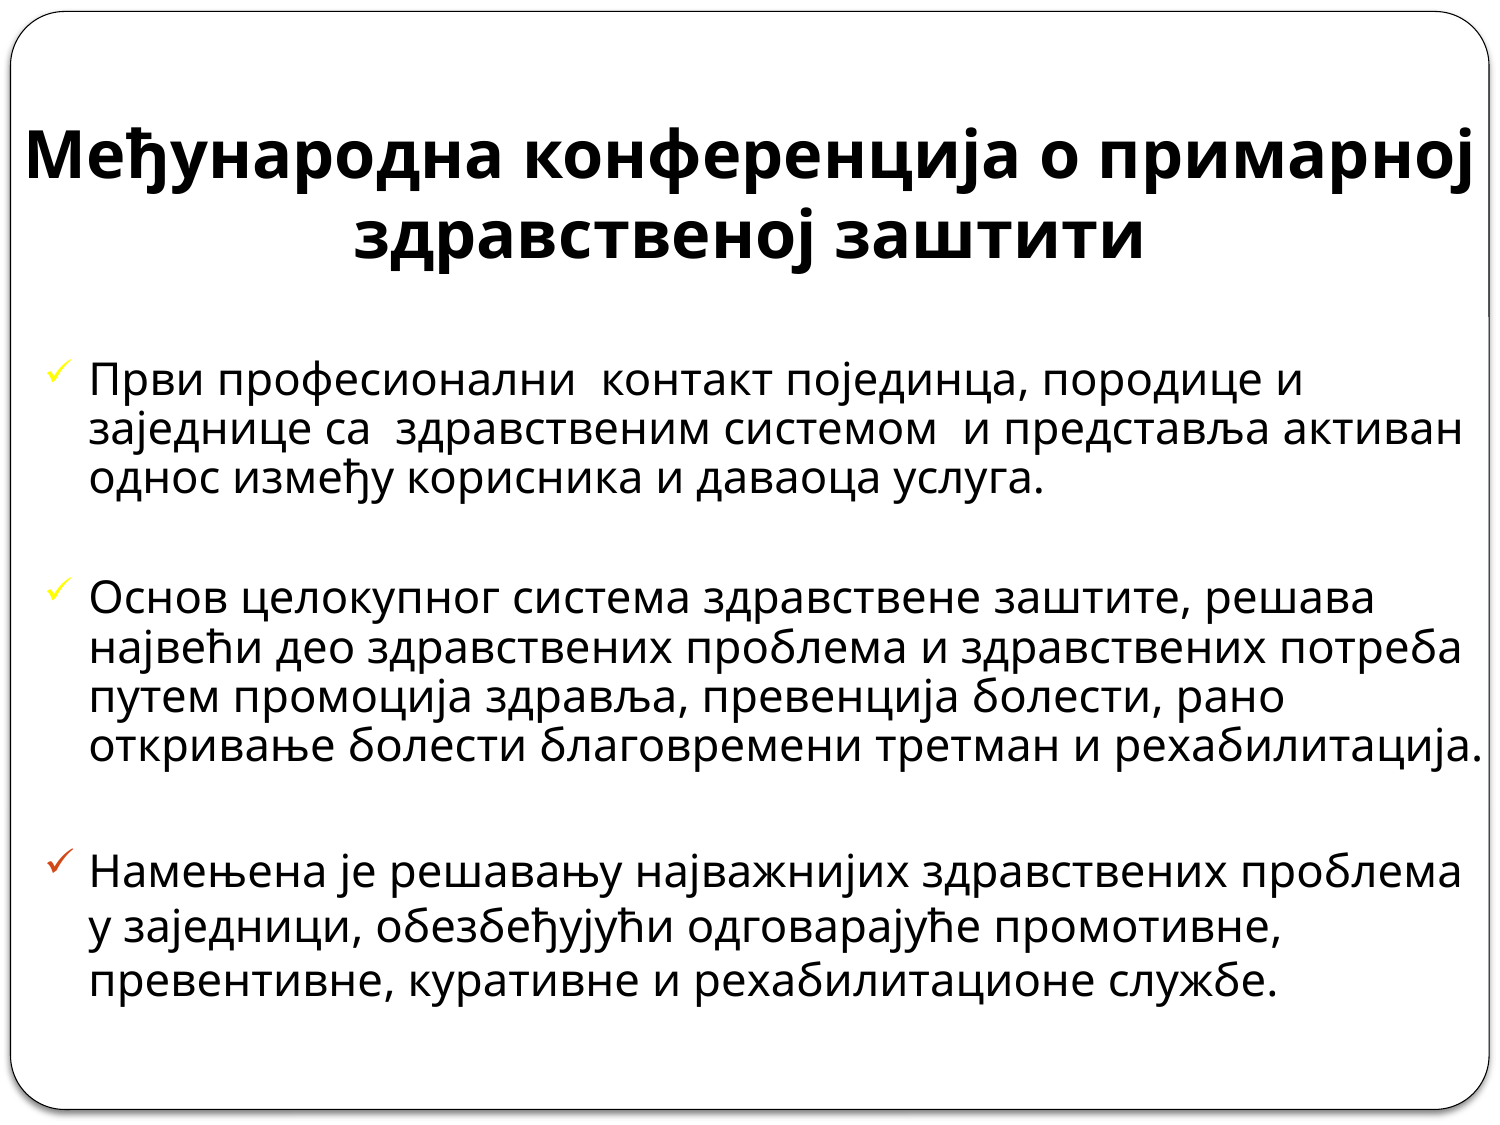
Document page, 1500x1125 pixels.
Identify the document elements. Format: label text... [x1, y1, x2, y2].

title Међународна конференција о примарној здравственој заштити [0, 149, 1500, 287]
list Први професионални контакт појединца, породице и заједнице са здравственим системом и представља активан однос између корисника и даваоца услуга. Основ целокупног система здравствене заштите, решава највећи део здравствених проблема и здравствених потреба путем промоција здравља, превенција болести, рано откривање болести благовремени третман и рехабилитација. Намењена је решавању најважнијих здравствених проблема у заједници, обезбеђујући одговарајуће промотивне, превентивне, куративне и рехабилитационе службе. [29, 278, 1500, 1029]
